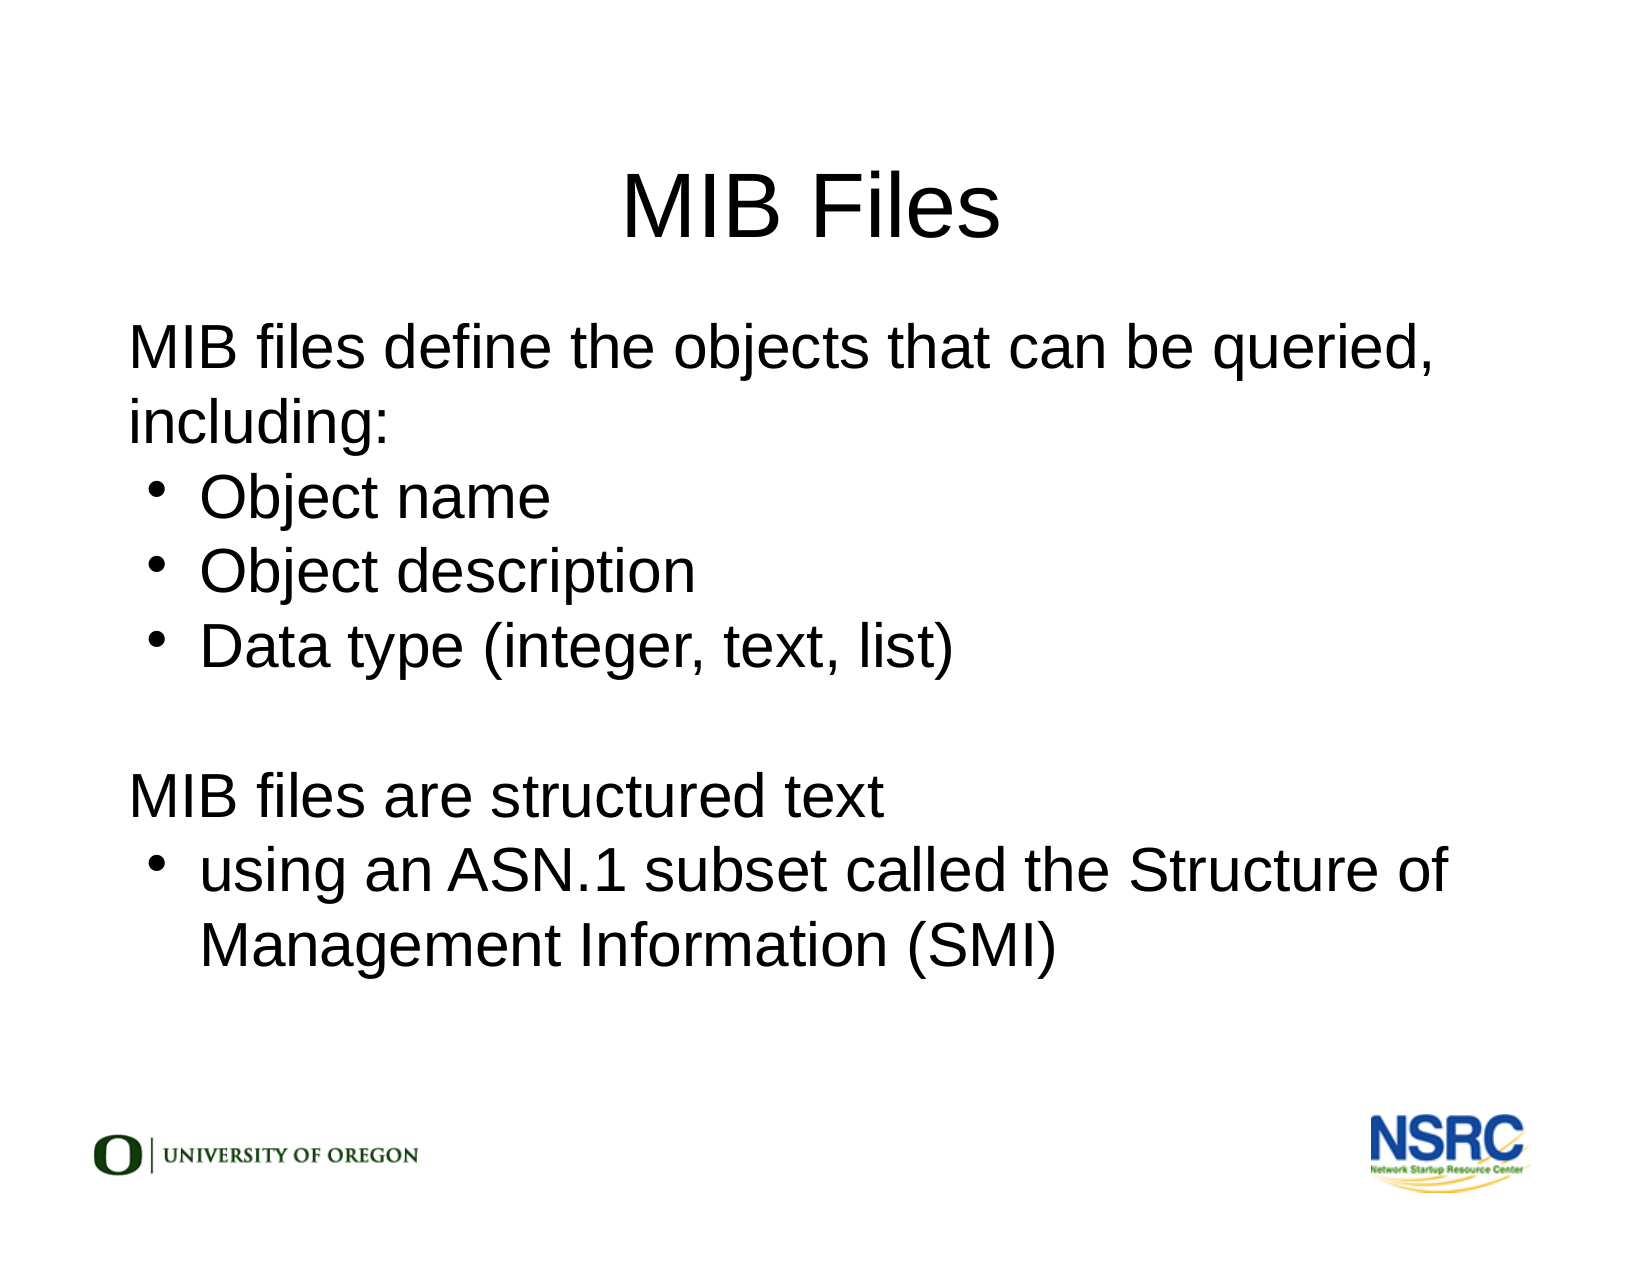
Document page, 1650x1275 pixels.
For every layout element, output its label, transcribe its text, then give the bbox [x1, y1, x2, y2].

text_box MIB files define the objects that can be queried, including: Object name Object description Data type (integer, text, list) MIB files are structured text using an ASN.1 subset called the Structure of Management Information (SMI) [128, 306, 1543, 978]
picture [1371, 1114, 1532, 1193]
picture [92, 1133, 420, 1177]
text_box MIB Files [195, 104, 1429, 298]
